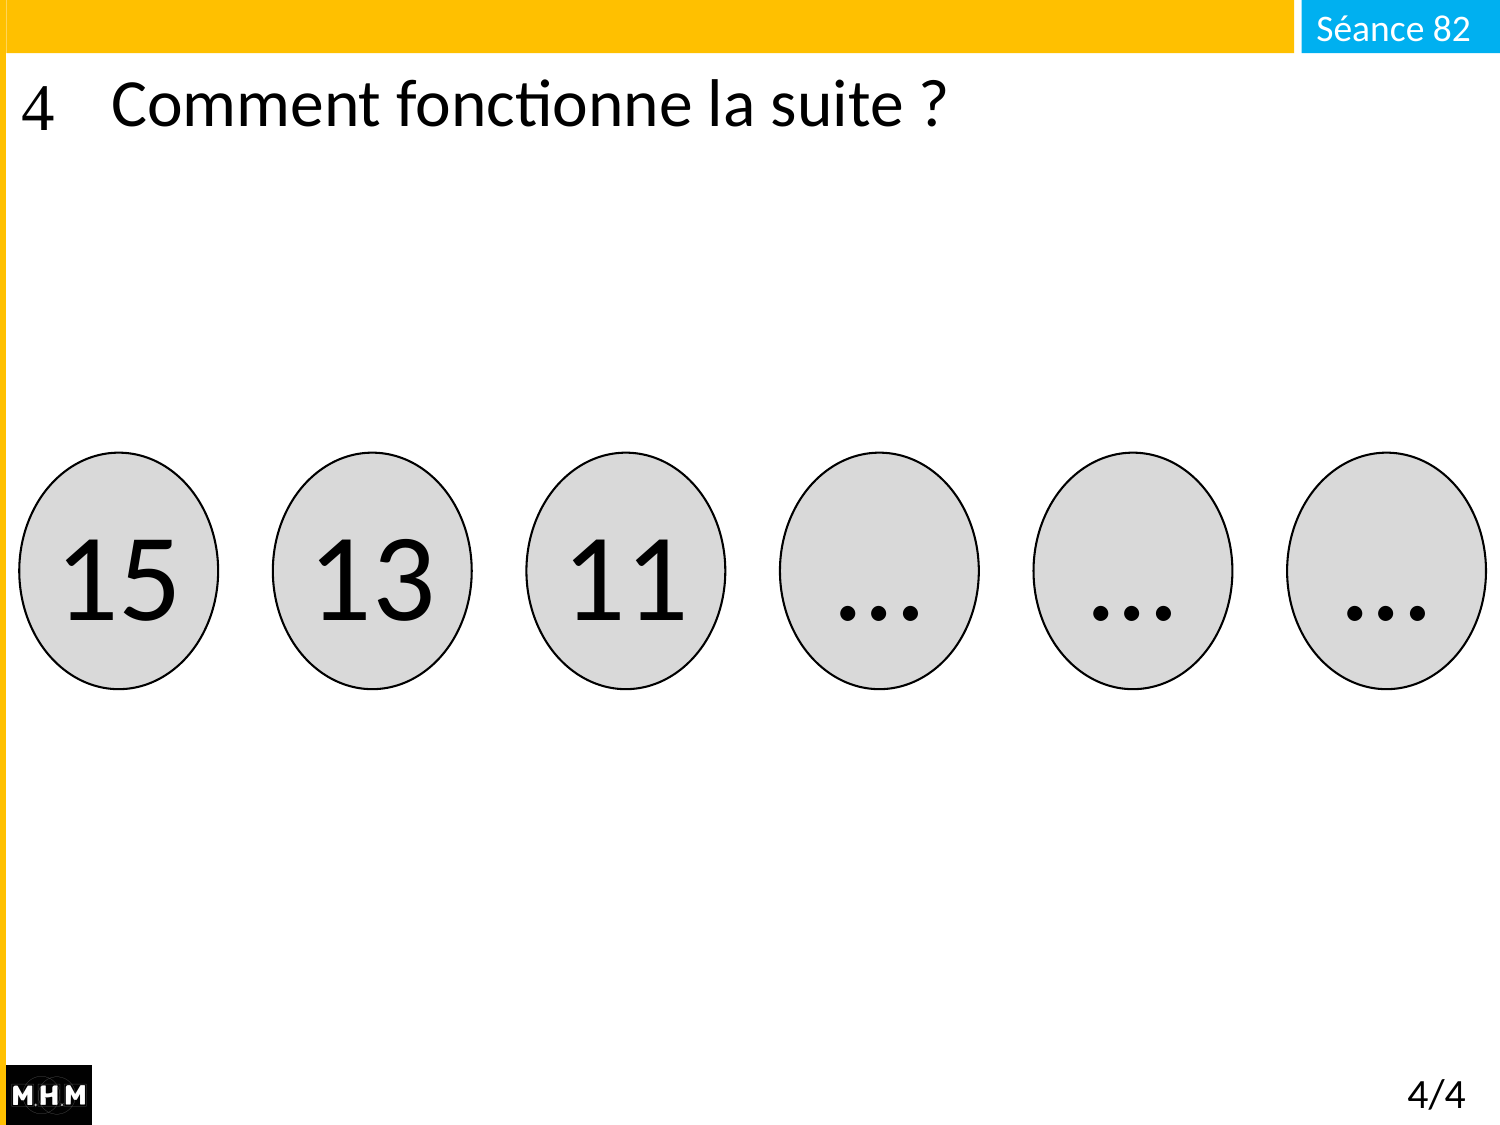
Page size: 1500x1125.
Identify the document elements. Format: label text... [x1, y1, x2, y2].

title Comment fonctionne la suite ? [96, 60, 1391, 149]
text_box … [1286, 451, 1488, 691]
text_box … [1032, 451, 1234, 691]
text_box 15 [18, 451, 220, 691]
text_box 11 [525, 451, 727, 691]
text_box 13 [271, 451, 473, 691]
list 4/4 [1373, 1064, 1500, 1125]
picture [6, 1065, 92, 1125]
text_box … [778, 451, 980, 691]
